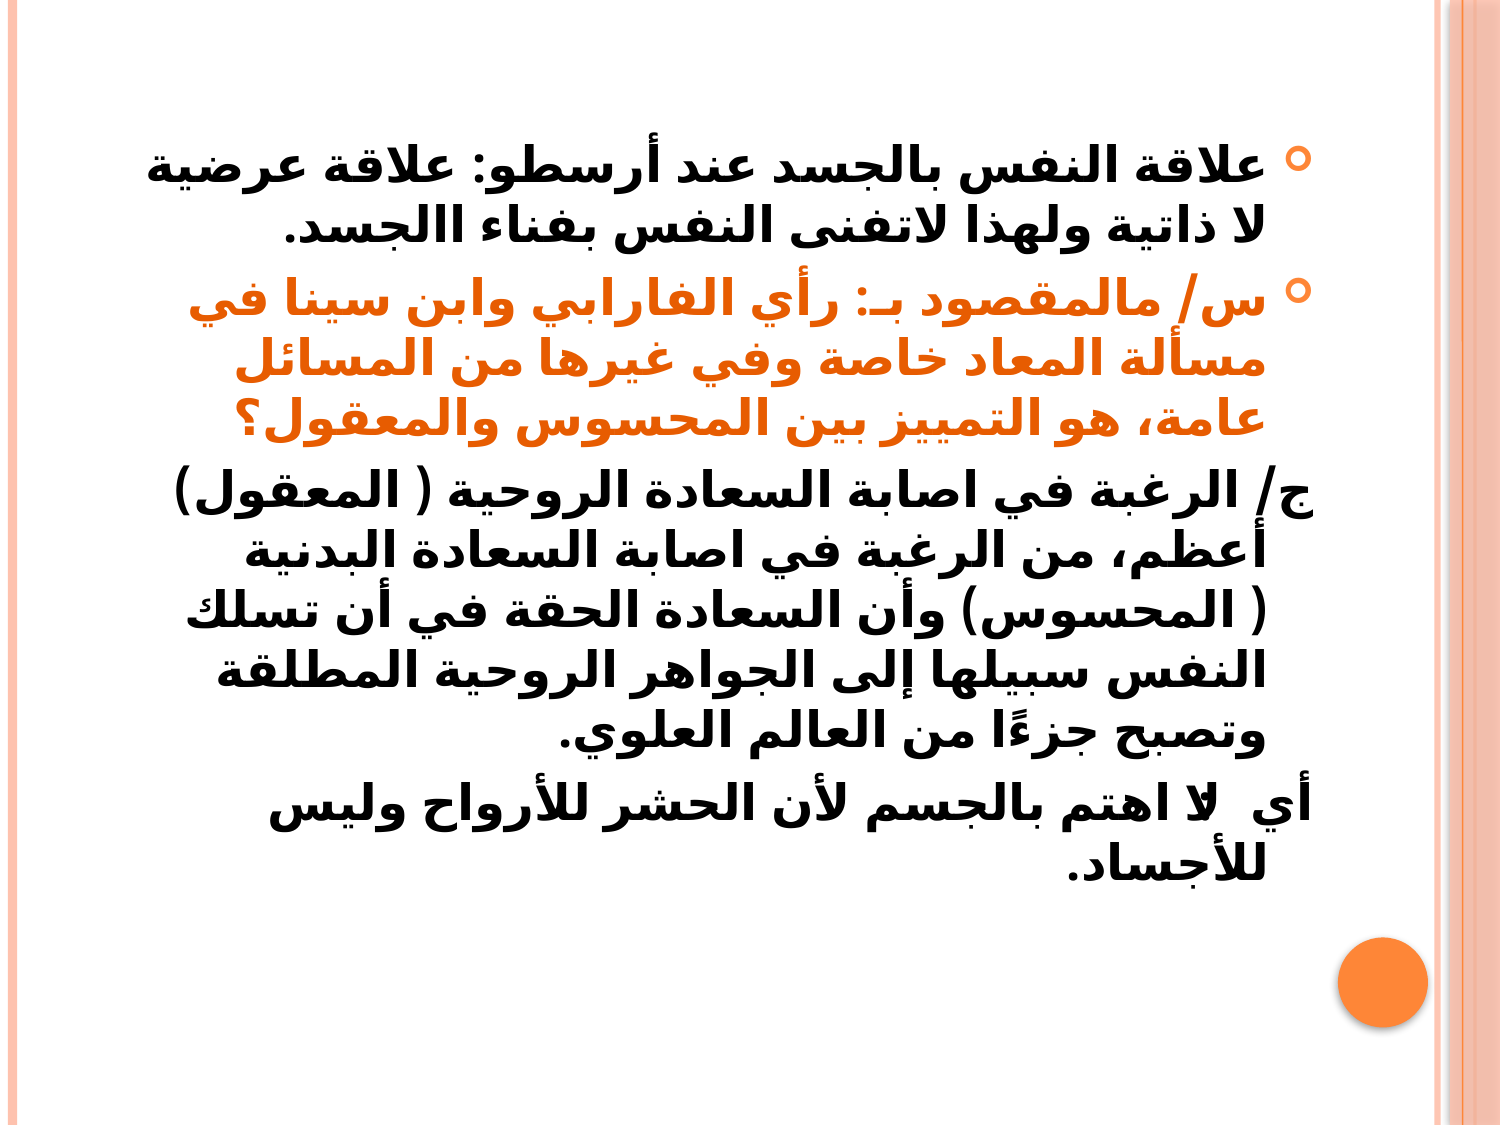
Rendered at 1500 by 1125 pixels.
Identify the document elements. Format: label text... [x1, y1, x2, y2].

list علاقة النفس بالجسد عند أرسطو: علاقة عرضية لا ذاتية ولهذا لاتفنى النفس بفناء االجسد. س/ مالمقصود بـ: رأي الفارابي وابن سينا في مسألة المعاد خاصة وفي غيرها من المسائل عامة، هو التمييز بين المحسوس والمعقول؟ ج/ الرغبة في اصابة السعادة الروحية ( المعقول) أعظم، من الرغبة في اصابة السعادة البدنية ( المحسوس) وأن السعادة الحقة في أن تسلك النفس سبيلها إلى الجواهر الروحية المطلقة وتصبح جزءًا من العالم العلوي. أي: لا اهتم بالجسم لأن الحشر للأرواح وليس للأجساد. [88, 125, 1329, 925]
